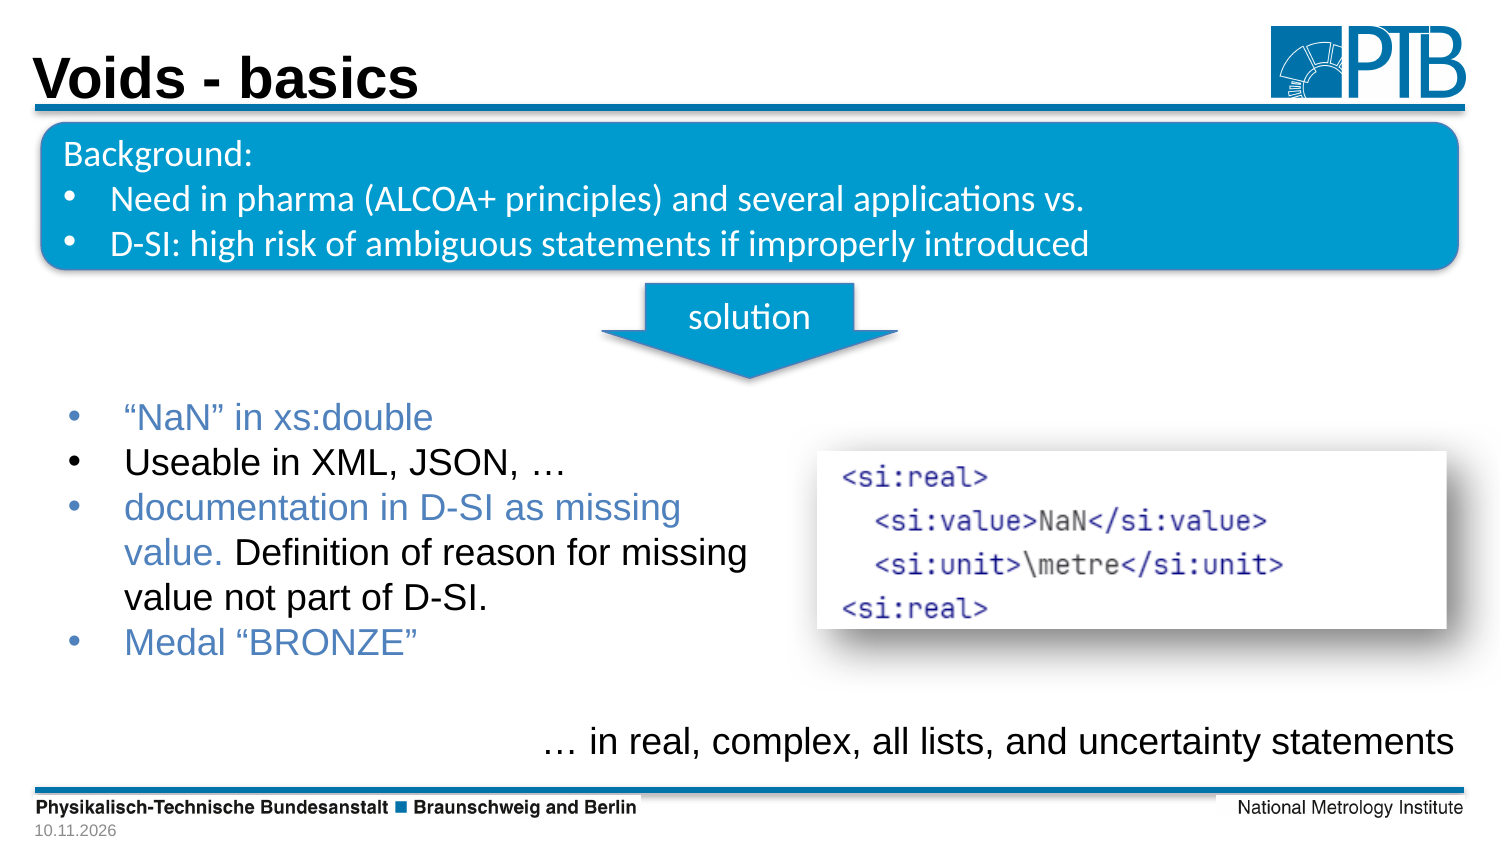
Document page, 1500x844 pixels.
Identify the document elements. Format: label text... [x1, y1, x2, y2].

picture [1459, 26, 1467, 75]
picture [1459, 80, 1467, 98]
title Voids - basics [17, 26, 1459, 123]
text_box Background: Need in pharma (ALCOA+ principles) and several applications vs. D-SI: high risk of ambiguous statements if improperly introduced [40, 121, 1459, 271]
text_box solution [601, 282, 899, 379]
picture [1216, 795, 1465, 819]
picture [33, 795, 641, 815]
text_box “NaN” in xs:double Useable in XML, JSON, … documentation in D-SI as missing value. Definition of reason for missing value not part of D-SI. Medal “BRONZE” [53, 385, 800, 716]
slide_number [19, 815, 669, 844]
picture [816, 451, 1447, 629]
text_box … in real, complex, all lists, and uncertainty statements [324, 709, 1470, 770]
